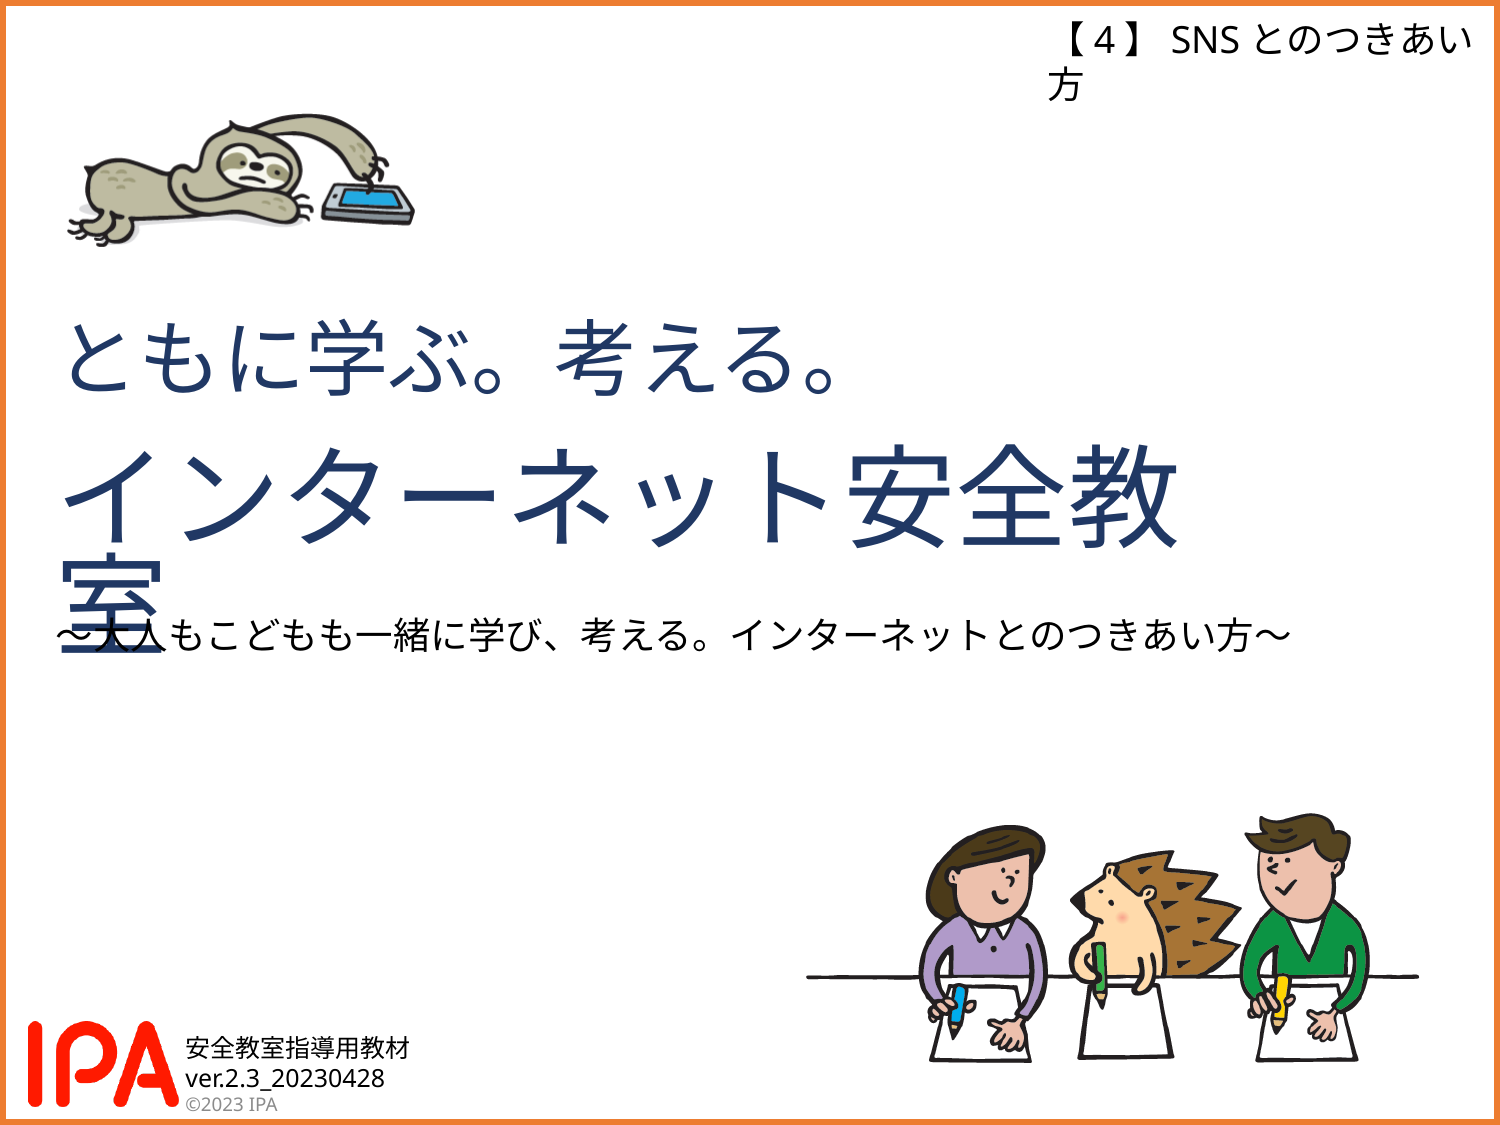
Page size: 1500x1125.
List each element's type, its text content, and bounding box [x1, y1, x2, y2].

picture [797, 808, 1439, 1109]
text_box 【4】SNSとのつきあい方 [1032, 8, 1500, 114]
picture [28, 1021, 179, 1107]
picture [57, 90, 422, 274]
